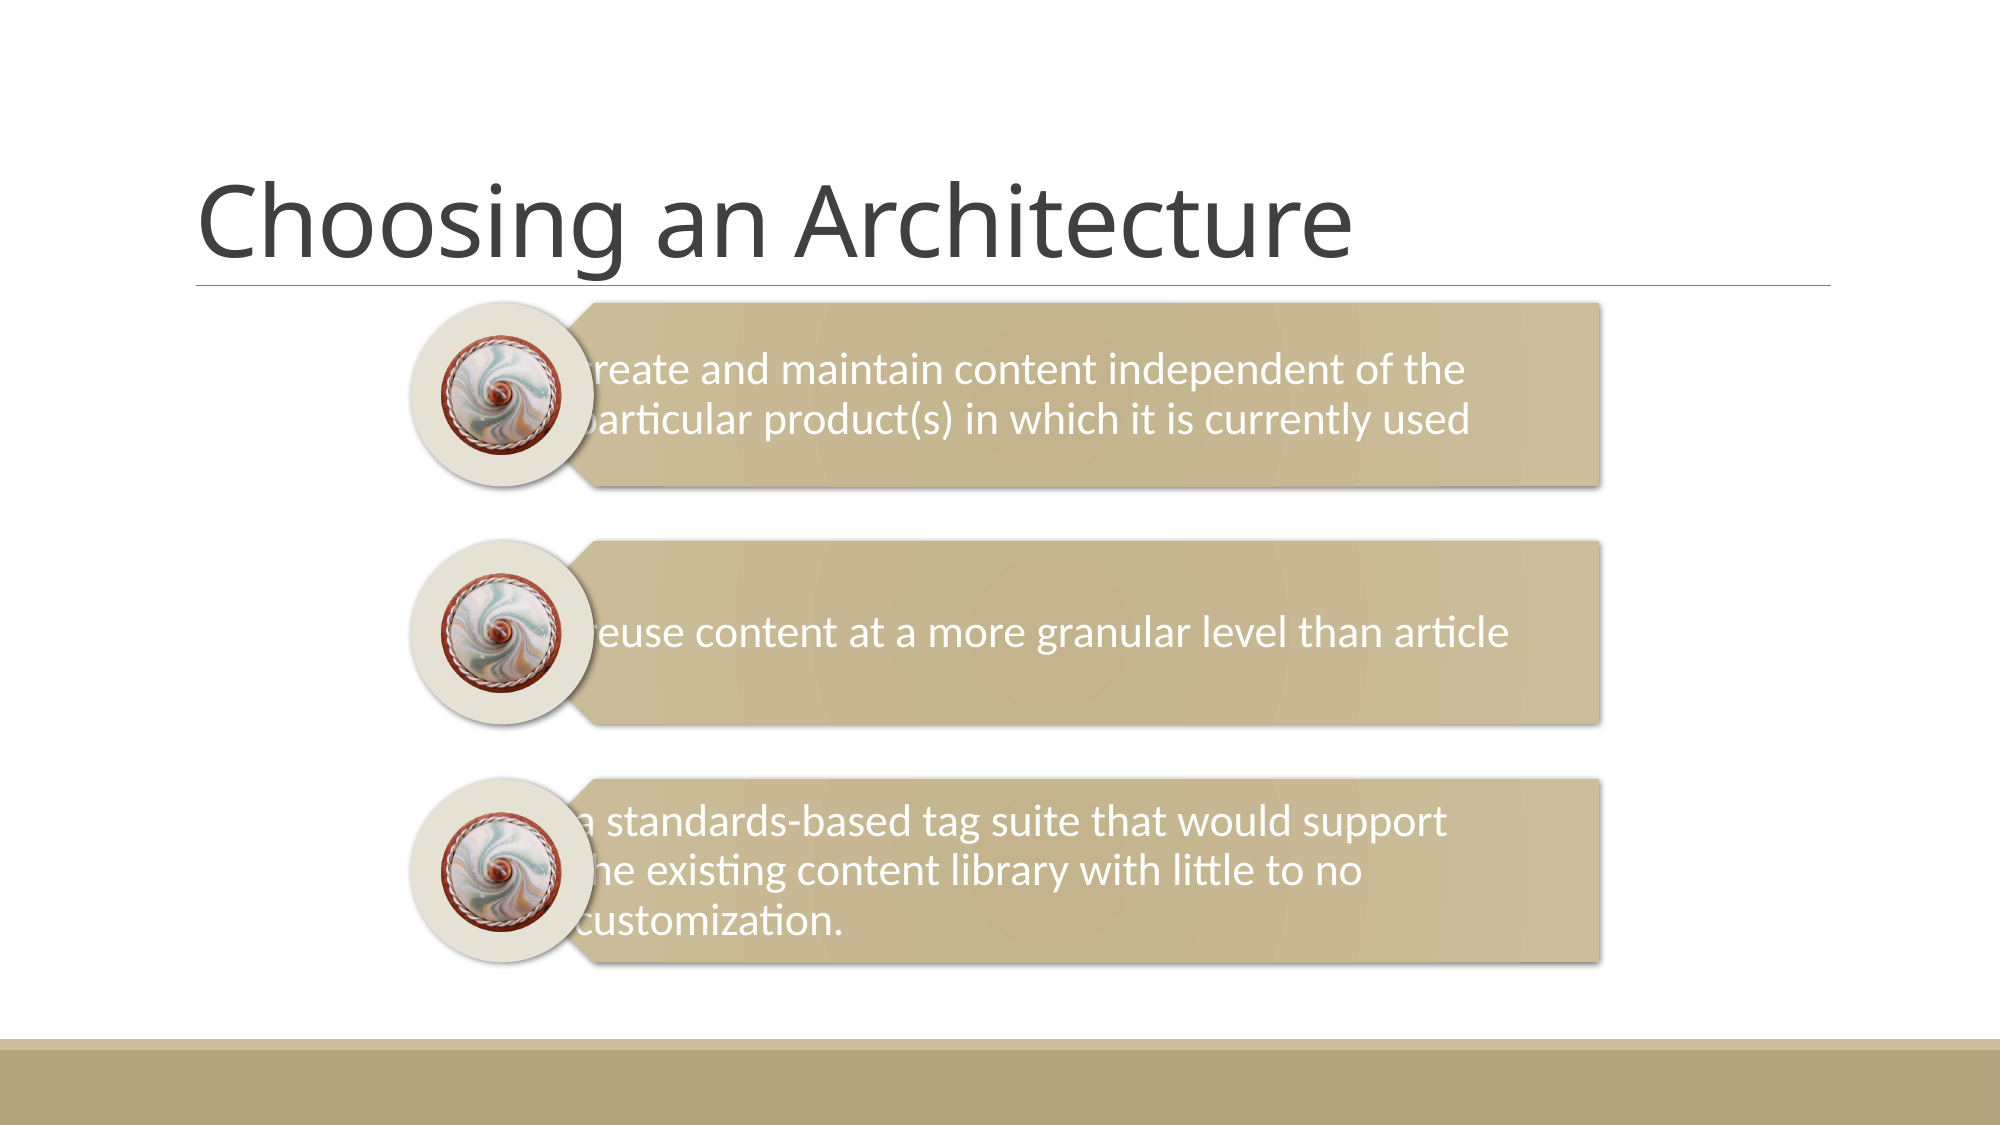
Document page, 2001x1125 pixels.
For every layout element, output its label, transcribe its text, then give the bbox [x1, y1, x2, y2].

picture [439, 808, 563, 934]
picture [439, 570, 563, 696]
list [179, 302, 1831, 964]
picture [439, 331, 563, 457]
title Choosing an Architecture [180, 47, 1830, 285]
